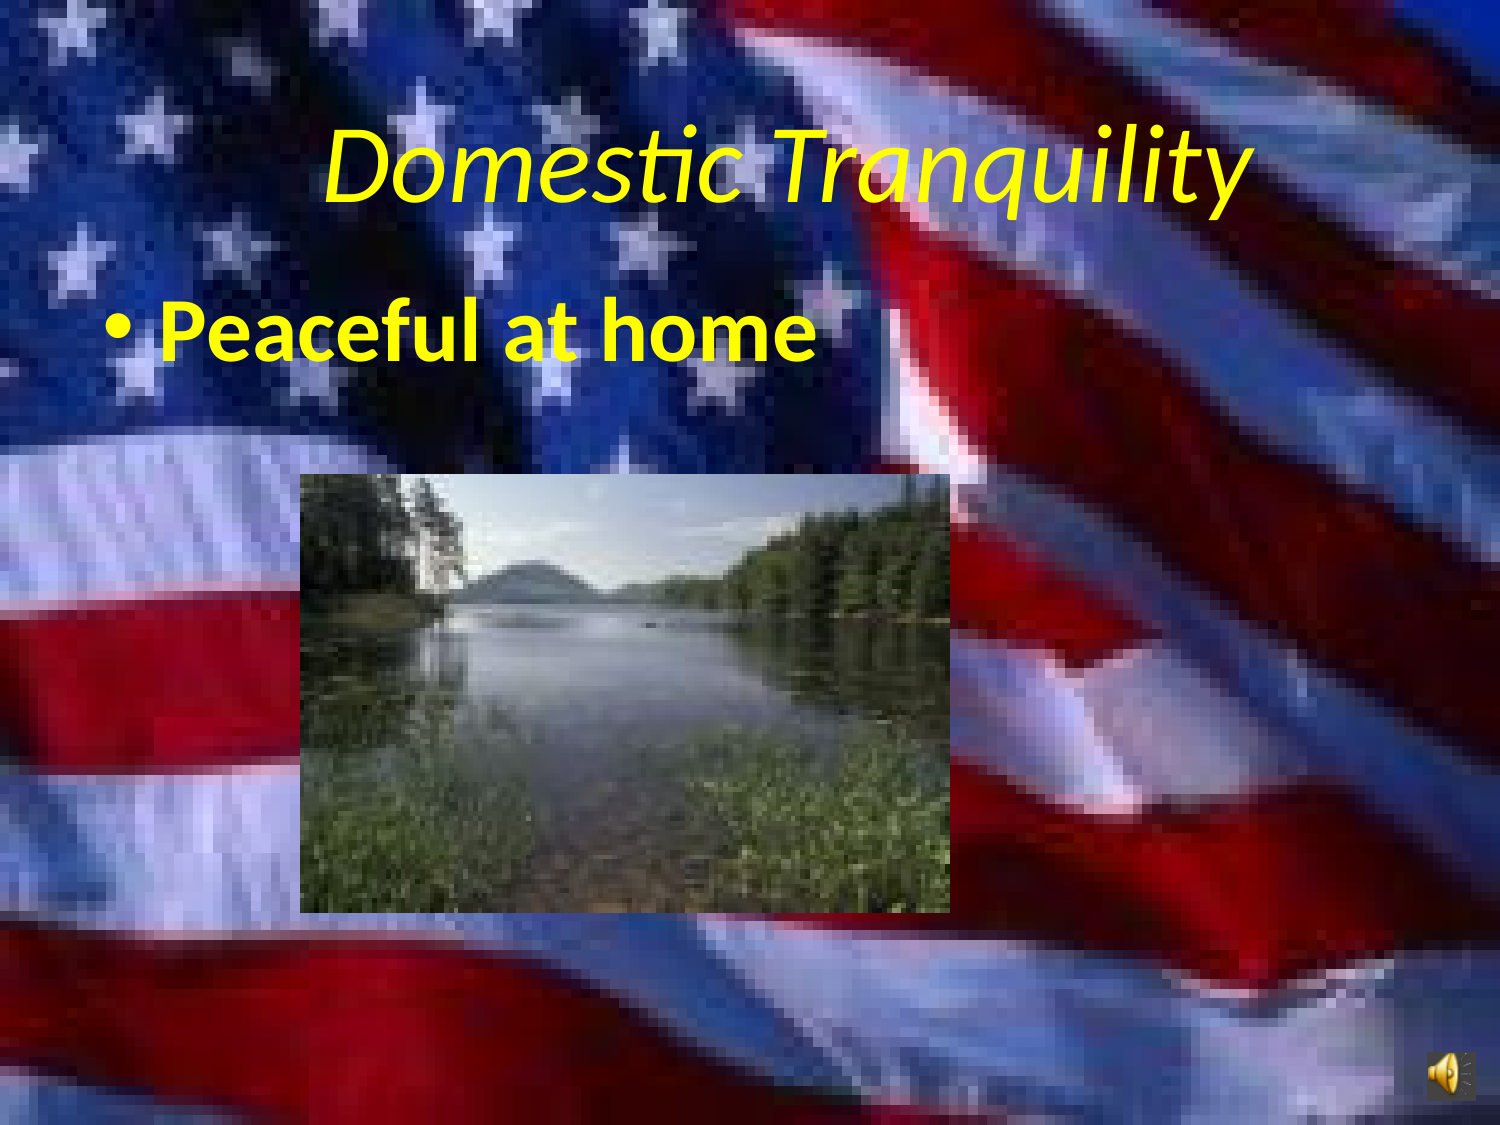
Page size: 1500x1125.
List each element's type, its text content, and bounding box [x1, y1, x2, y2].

picture [0, 0, 1500, 1125]
list Peaceful at home [87, 262, 1400, 550]
title Domestic Tranquility [225, 62, 1350, 253]
